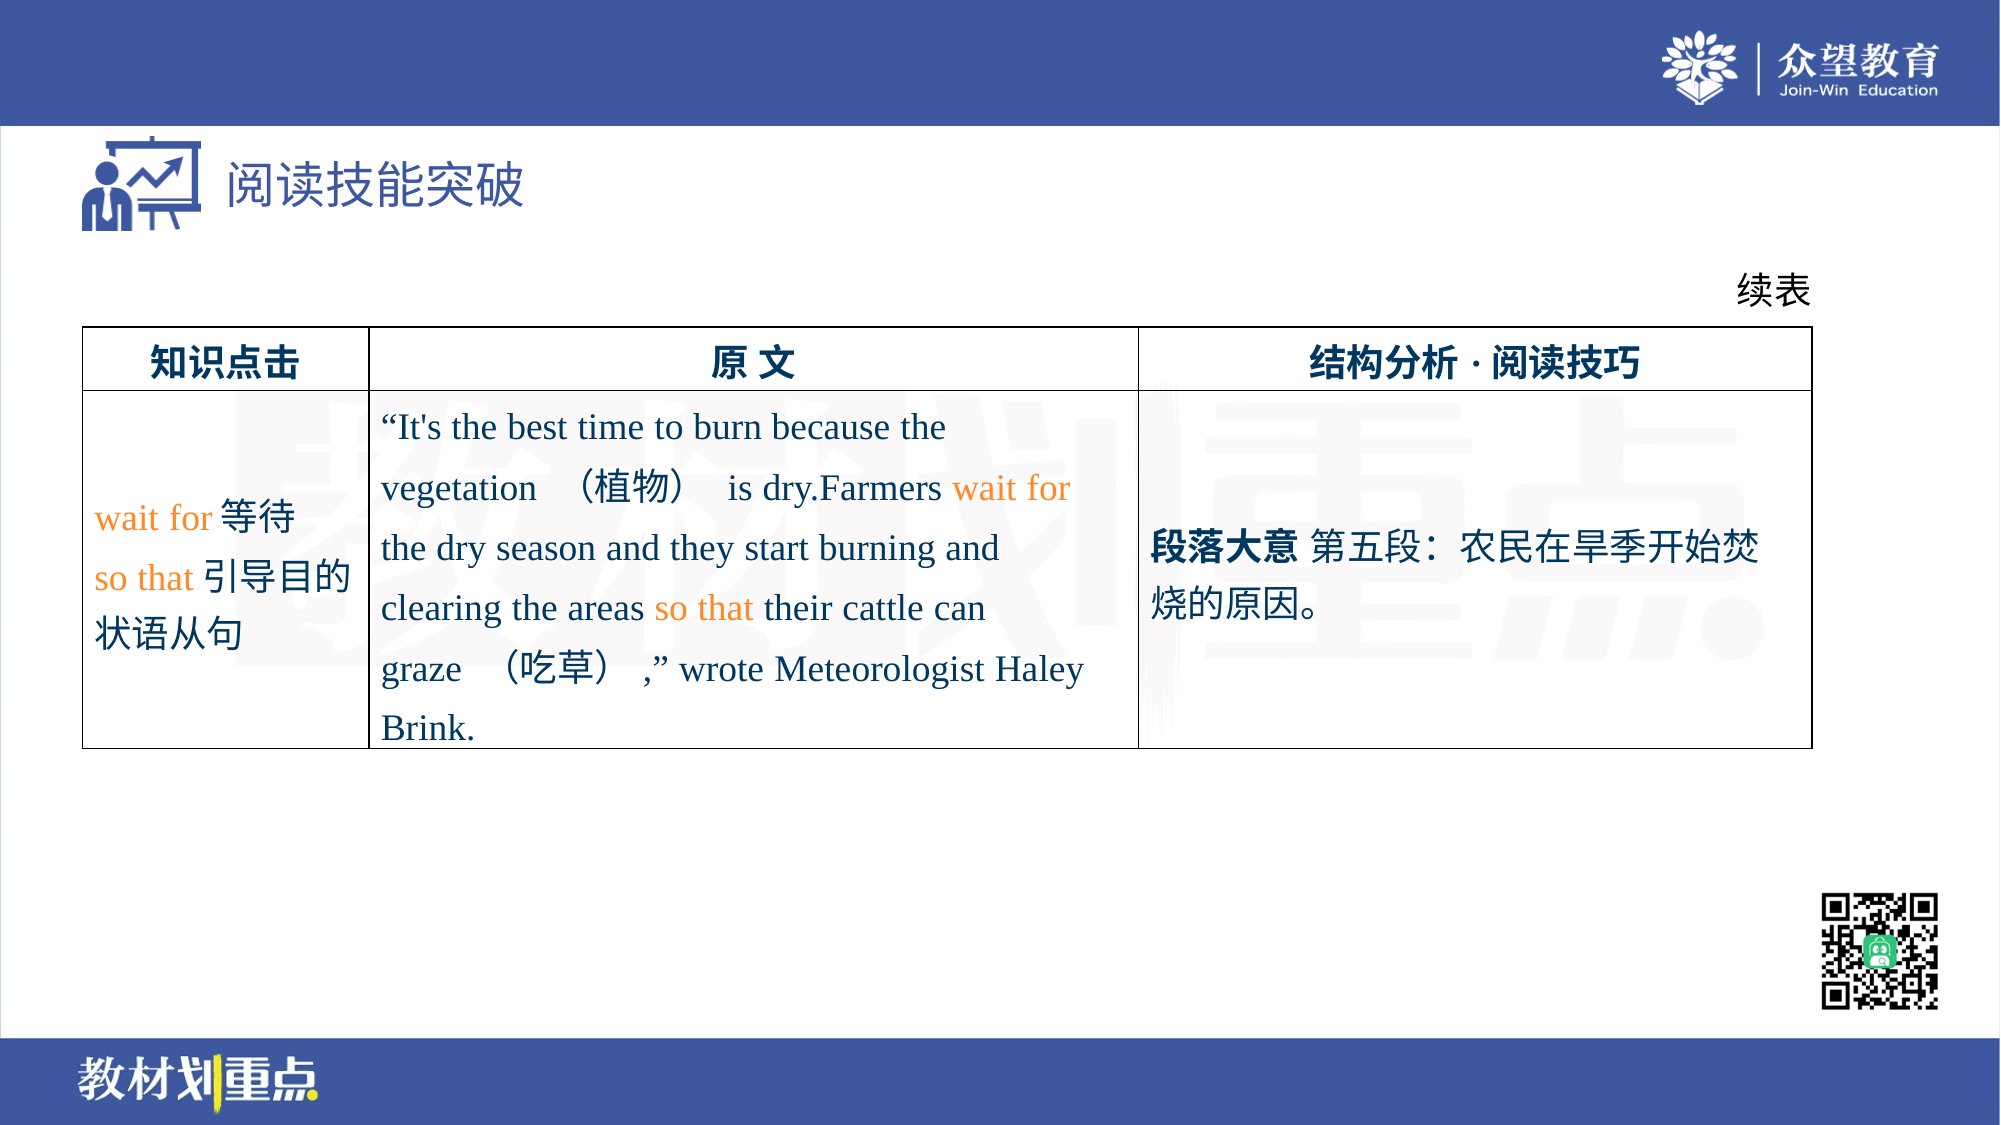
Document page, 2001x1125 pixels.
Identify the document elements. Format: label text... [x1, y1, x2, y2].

table_cell 段落大意 第五段：农民在旱季开始焚 烧的原因。 [1139, 391, 1811, 748]
table_cell “It's the best time to burn because the vegetation （植物） is dry.Farmers wait for the dry season and they start burning and clearing the areas so that their cattle can graze （吃草）,” wrote Meteorologist Haley Brink. [370, 391, 1138, 748]
picture [0, 0, 2000, 1125]
table_cell wait for等待 so that引导目的 状语从句 [83, 391, 368, 748]
table_header 结构分析·阅读技巧 [1139, 328, 1811, 390]
text_box 续表 [1736, 247, 1812, 312]
table_header 原 文 [370, 328, 1138, 390]
table_header 知识点击 [83, 328, 368, 390]
